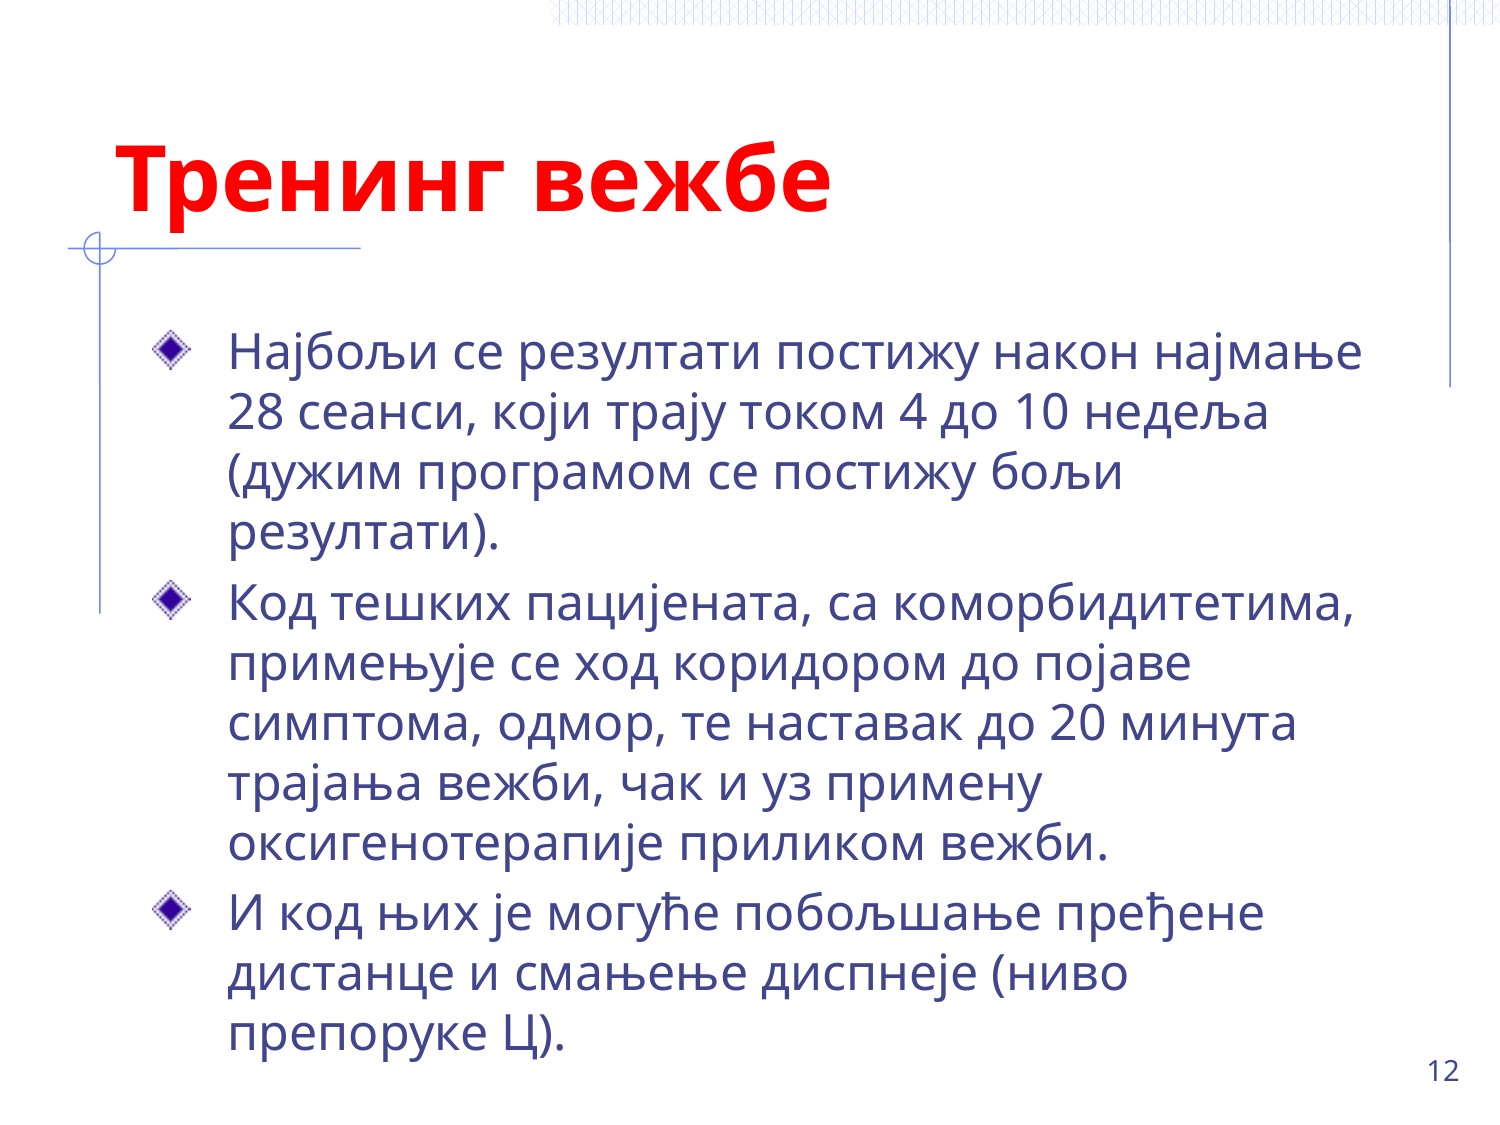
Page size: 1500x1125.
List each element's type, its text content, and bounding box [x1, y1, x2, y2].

picture [152, 580, 191, 620]
title Тренинг вежбе [99, 49, 1376, 238]
picture [152, 330, 191, 370]
picture [152, 890, 191, 930]
slide_number 12 [1162, 1025, 1475, 1100]
list Најбољи се резултати постижу након најмање 28 сеанси, који трају током 4 до 10 недеља (дужим програмом се постижу бољи резултати). Код тешких пацијената, са коморбидитетима, примењује се ход коридором до појаве симптома, одмор, те наставак до 20 минута трајања вежби, чак и уз примену оксигенотерапије приликом вежби. И код њих је могуће побољшање пређене дистанце и смањење диспнеје (ниво препоруке Ц). [137, 312, 1413, 988]
